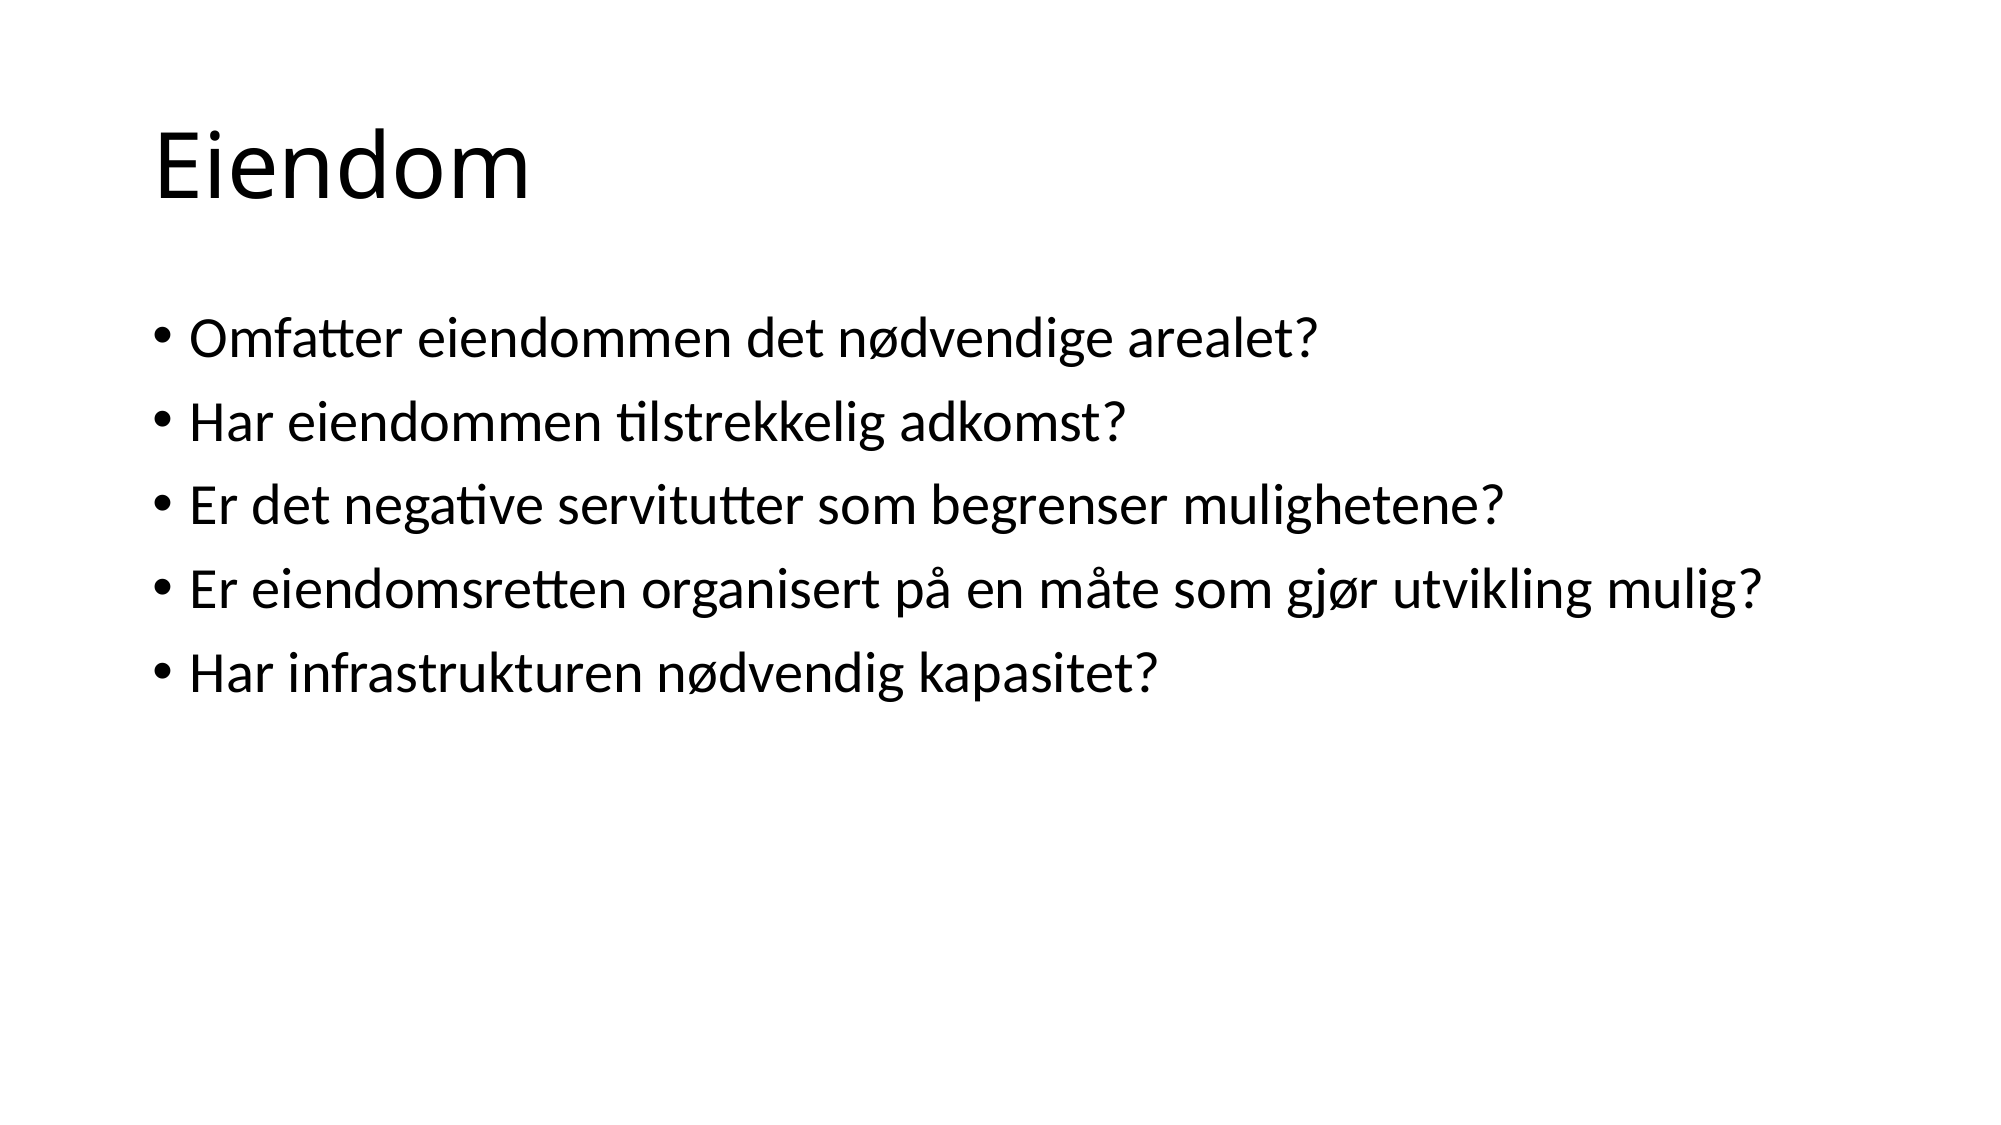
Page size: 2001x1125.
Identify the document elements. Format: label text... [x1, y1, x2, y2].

title Eiendom [137, 59, 1863, 278]
list Omfatter eiendommen det nødvendige arealet? Har eiendommen tilstrekkelig adkomst? Er det negative servitutter som begrenser mulighetene? Er eiendomsretten organisert på en måte som gjør utvikling mulig? Har infrastrukturen nødvendig kapasitet? [137, 299, 1863, 1014]
